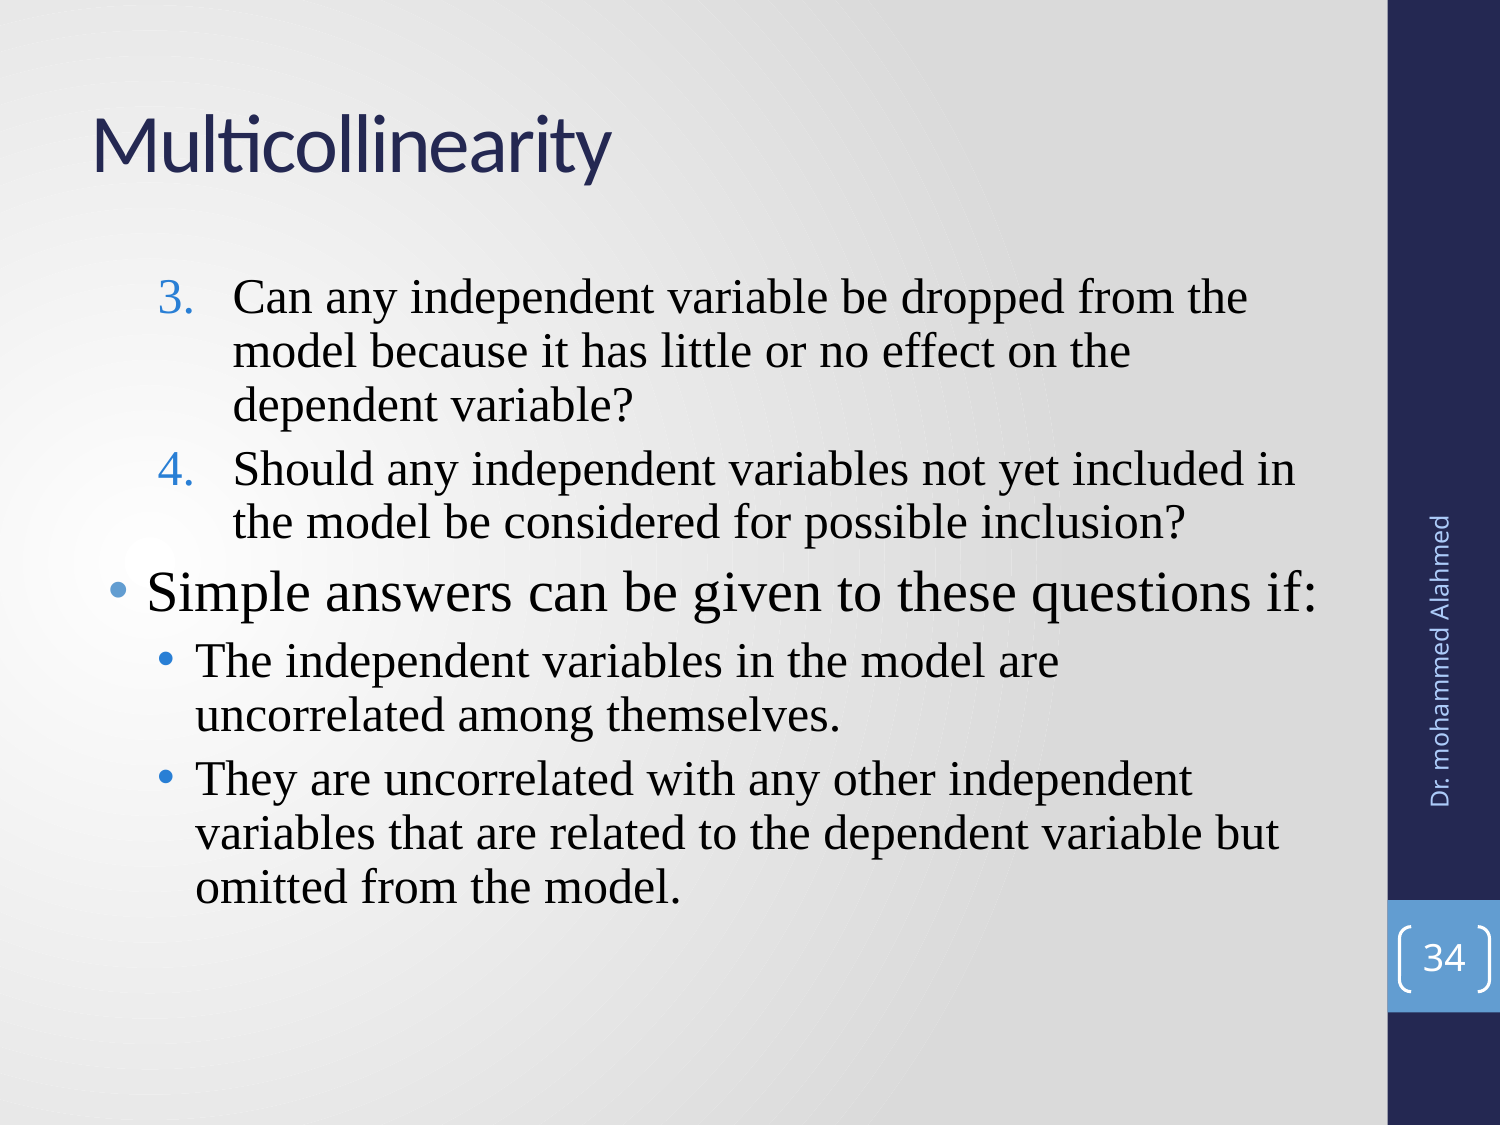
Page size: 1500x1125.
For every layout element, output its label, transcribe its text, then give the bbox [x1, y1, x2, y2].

list Can any independent variable be dropped from the model because it has little or no effect on the dependent variable? Should any independent variables not yet included in the model be considered for possible inclusion? Simple answers can be given to these questions if: The independent variables in the model are uncorrelated among themselves. They are uncorrelated with any other independent variables that are related to the dependent variable but omitted from the model. [75, 262, 1338, 1050]
slide_number 34 [1397, 925, 1492, 994]
title Multicollinearity [75, 45, 1325, 233]
footer Dr. mohammed Alahmed [1408, 500, 1469, 889]
